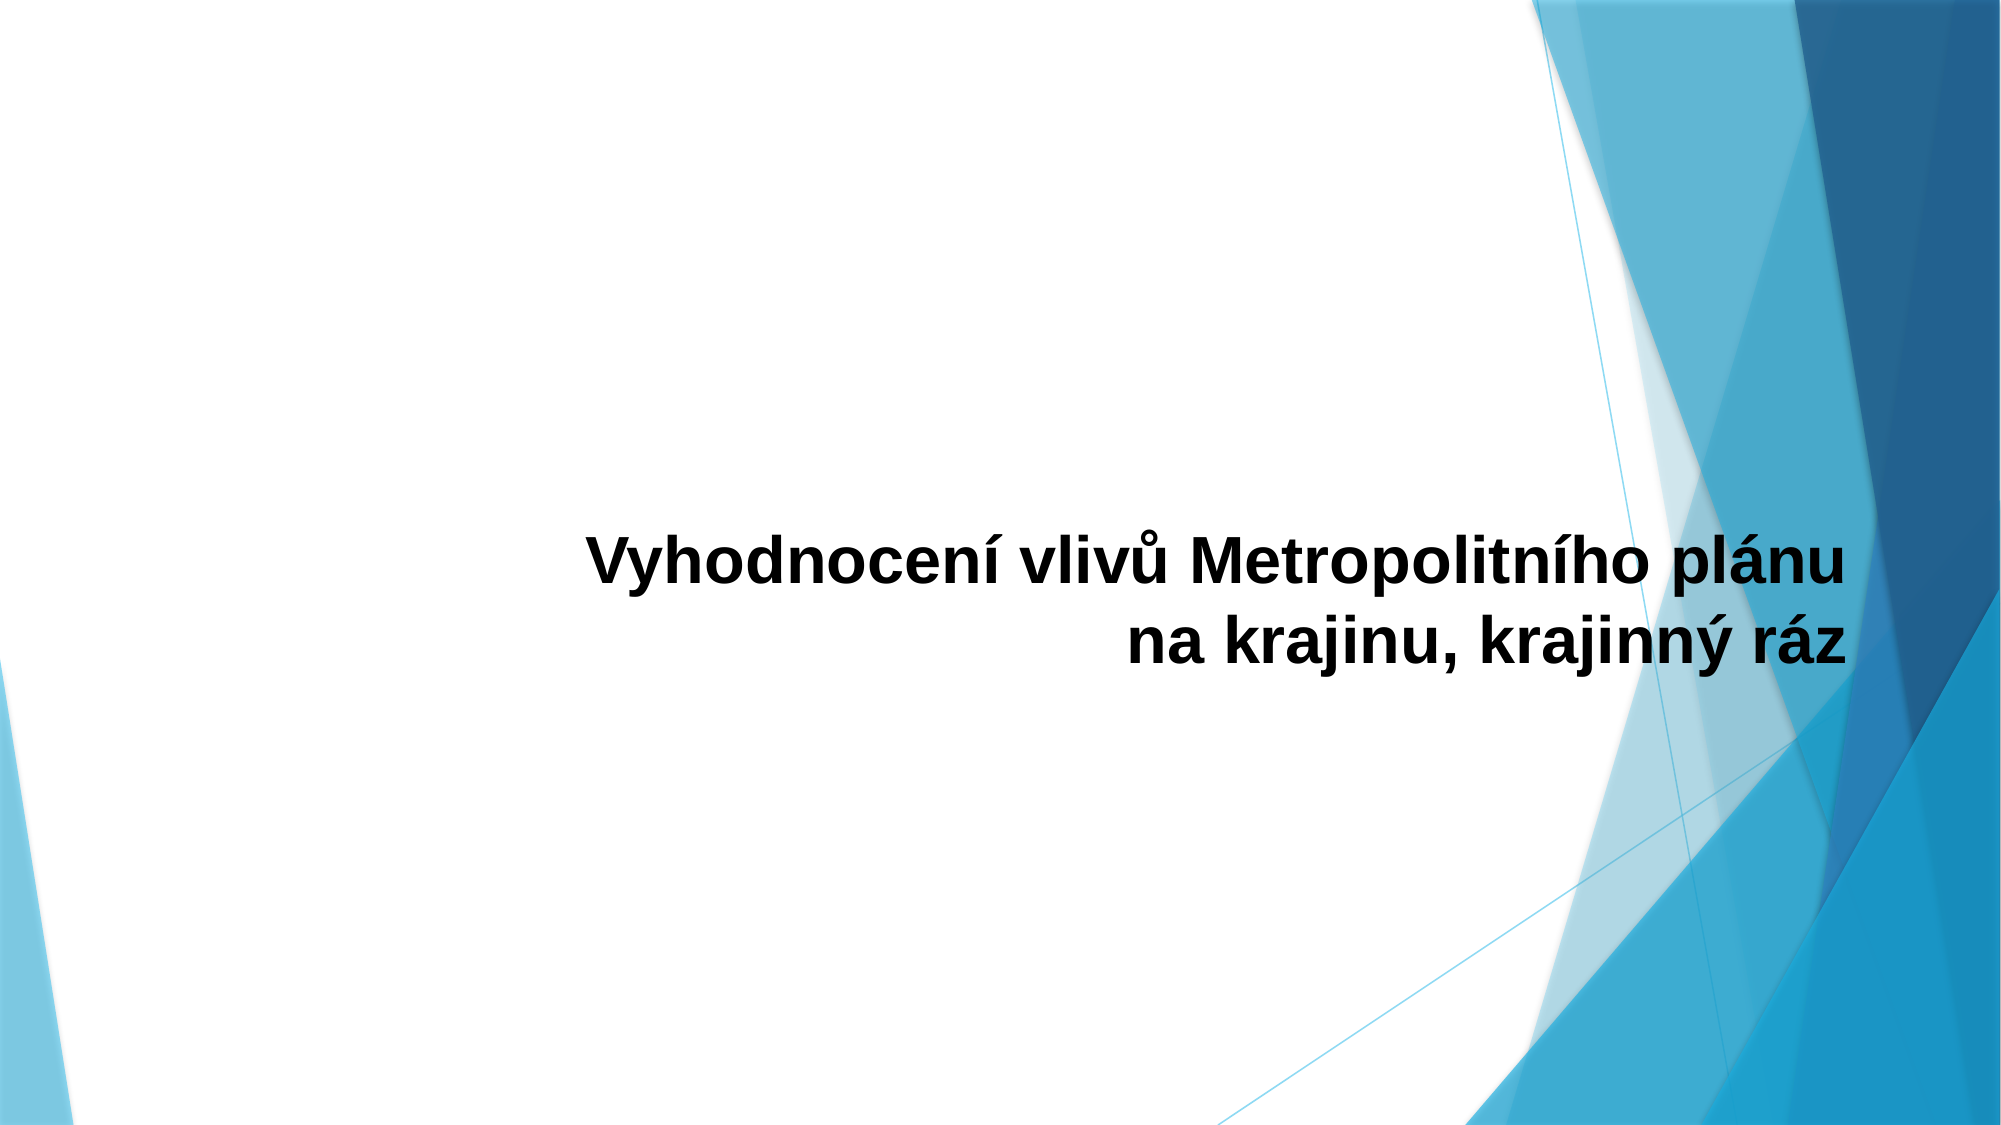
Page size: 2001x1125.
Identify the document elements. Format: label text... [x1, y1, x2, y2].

text_box Vyhodnocení vlivů Metropolitního plánu na krajinu, krajinný ráz [104, 509, 1864, 764]
